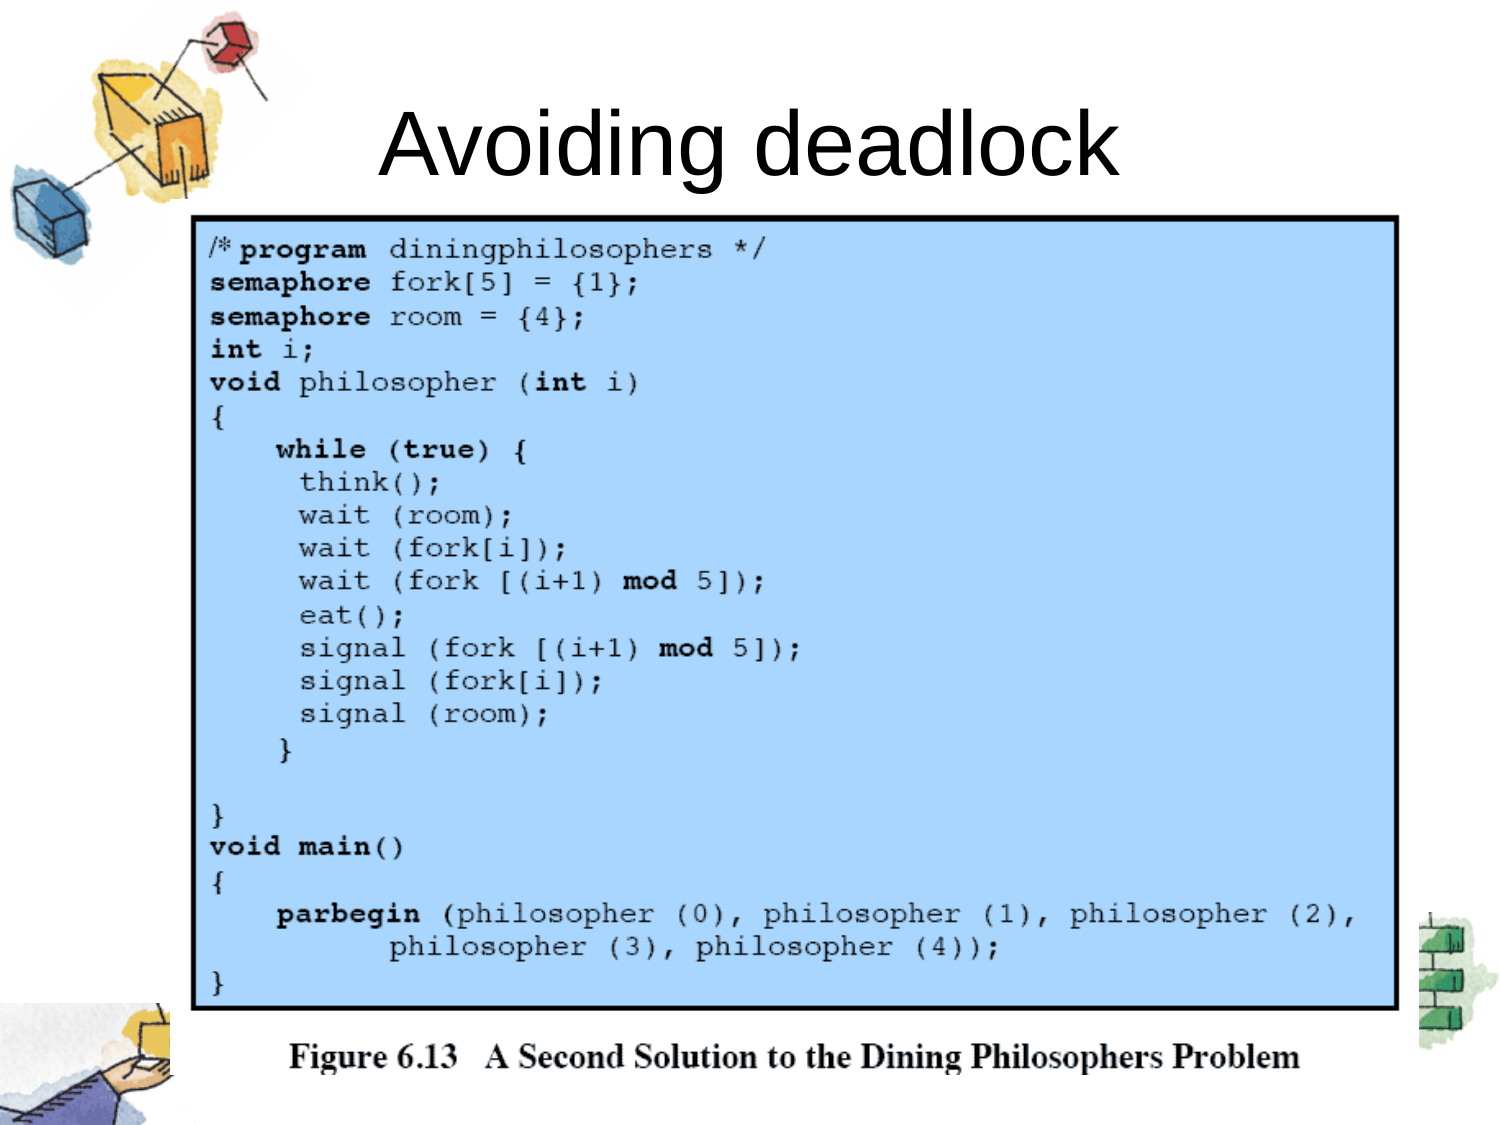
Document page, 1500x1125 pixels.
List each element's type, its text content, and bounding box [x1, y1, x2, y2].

picture [0, 85, 167, 316]
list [170, 199, 1420, 1076]
picture [1420, 912, 1500, 1050]
title Avoiding deadlock [74, 44, 1426, 233]
picture [0, 1003, 196, 1125]
picture [114, 0, 274, 44]
